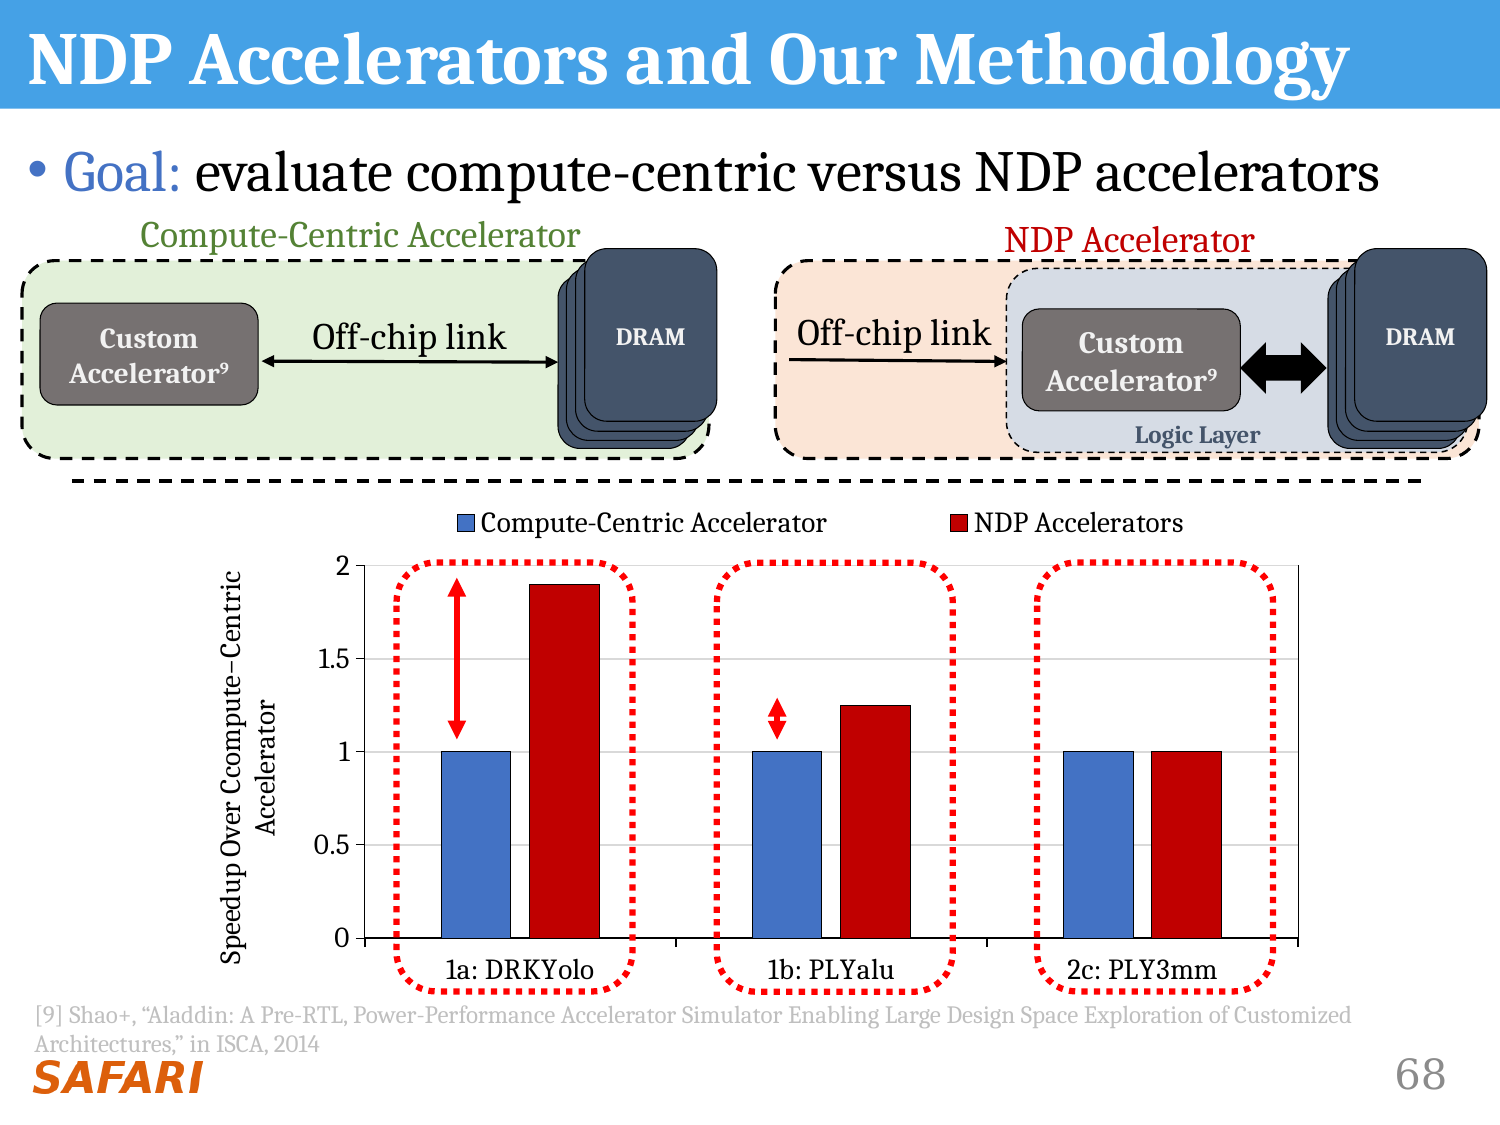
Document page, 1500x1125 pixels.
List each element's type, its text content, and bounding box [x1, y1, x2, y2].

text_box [716, 562, 953, 992]
text_box [643, 183, 743, 235]
title NDP Accelerators and Our Methodology [12, 12, 1487, 133]
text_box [775, 207, 1487, 459]
text_box [9] Shao+, “Aladdin: A Pre-RTL, Power-Performance Accelerator Simulator Enabling Large Design Space Exploration of Customized Architectures,” in ISCA, 2014 [19, 990, 1478, 1066]
picture [31, 1066, 209, 1104]
list Goal: evaluate compute-centric versus NDP accelerators [12, 133, 1487, 1022]
text_box 68 [1299, 1042, 1463, 1103]
chart [178, 482, 1321, 998]
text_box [396, 562, 633, 992]
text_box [22, 202, 717, 459]
